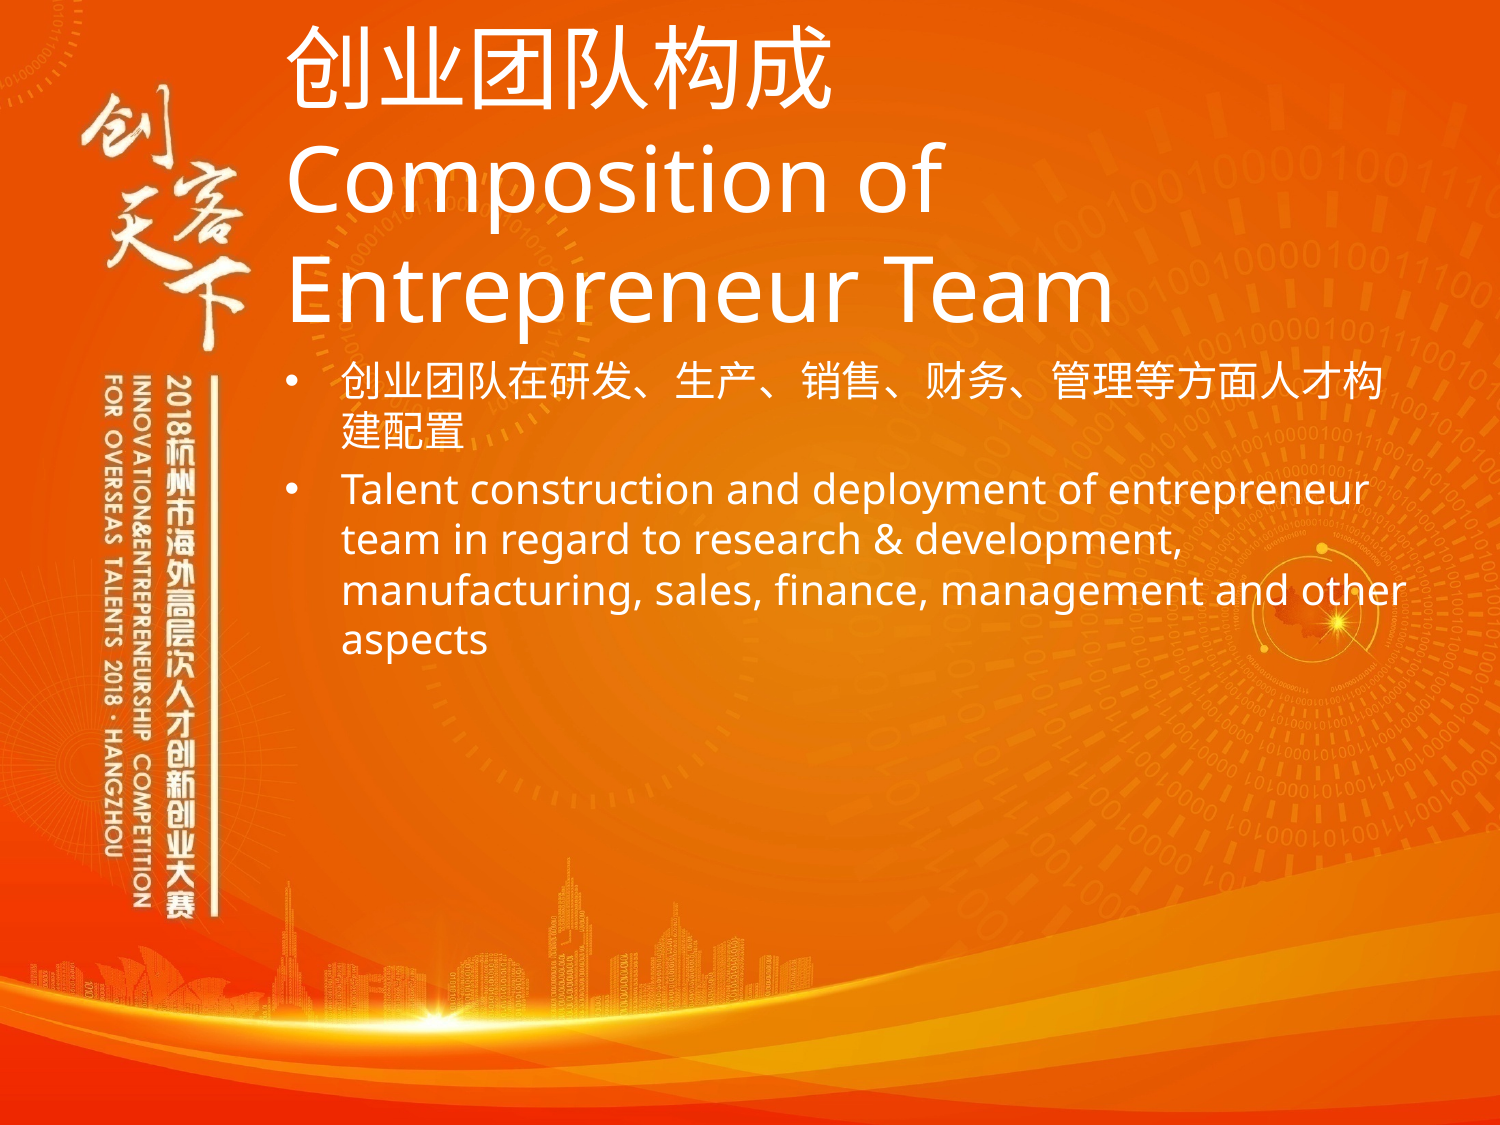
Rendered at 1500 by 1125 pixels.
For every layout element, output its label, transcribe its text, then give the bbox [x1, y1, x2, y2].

picture [0, 0, 1500, 1125]
title 创业团队构成 Composition of Entrepreneur Team [269, 81, 1426, 270]
list 创业团队在研发、生产、销售、财务、管理等方面人才构建配置 Talent construction and deployment of entrepreneur team in regard to research & development, manufacturing, sales, finance, management and other aspects [269, 347, 1426, 1091]
